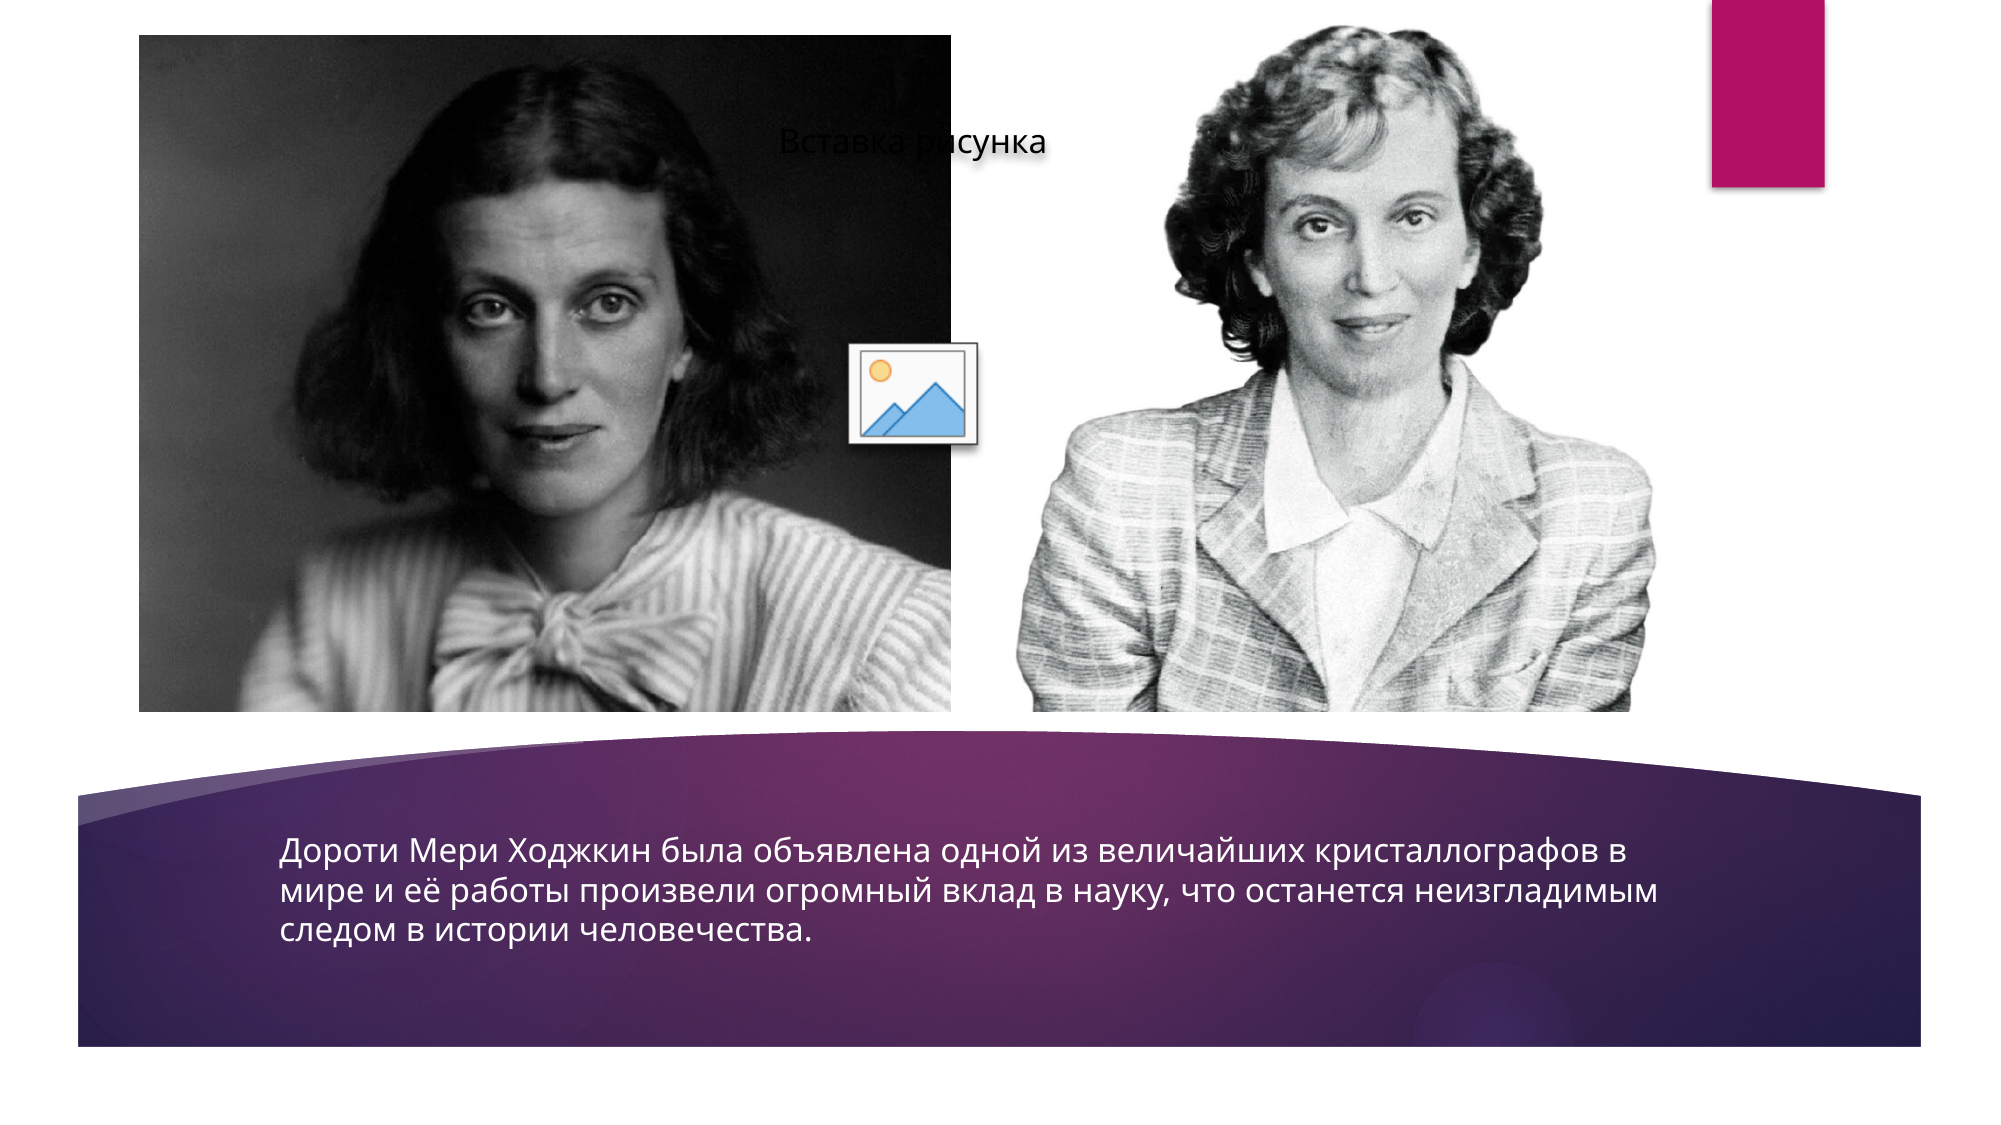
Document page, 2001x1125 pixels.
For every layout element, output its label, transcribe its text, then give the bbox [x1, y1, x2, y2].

picture [139, 12, 1688, 712]
list Дороти Мери Ходжкин была объявлена одной из величайших кристаллографов в мире и её работы произвели огромный вклад в науку, что останется неизгладимым следом в истории человечества. [264, 821, 1713, 903]
